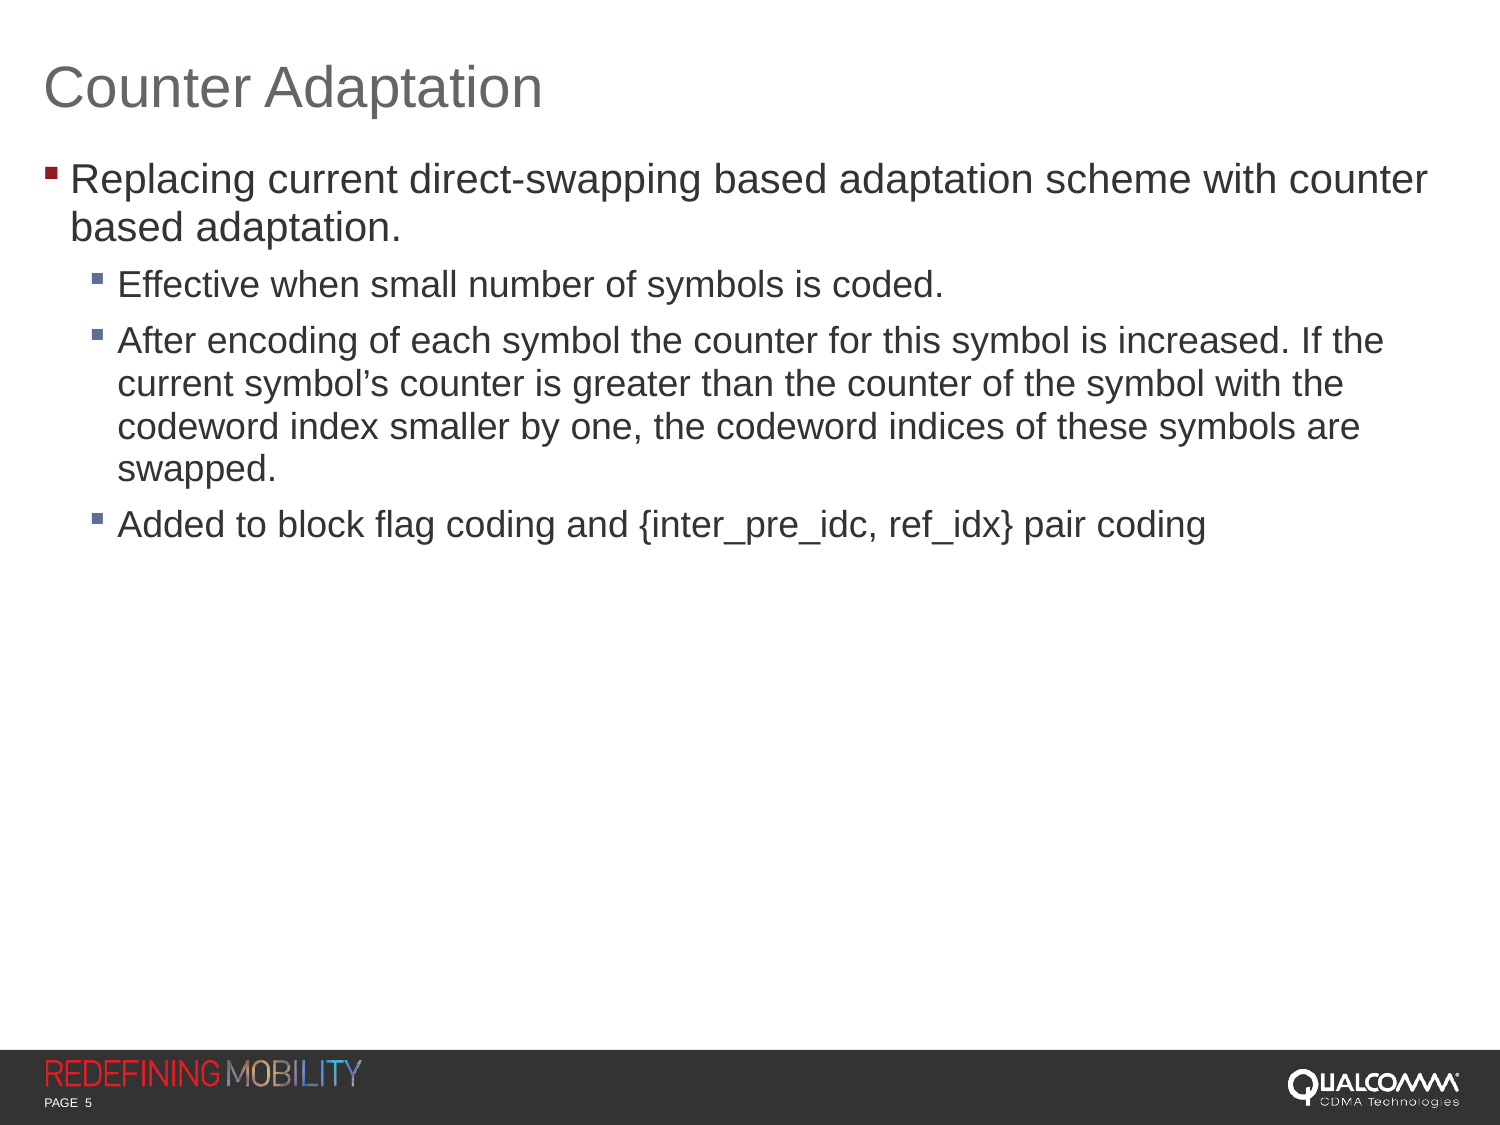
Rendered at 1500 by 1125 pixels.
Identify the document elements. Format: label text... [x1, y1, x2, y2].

title Counter Adaptation [28, 44, 1462, 138]
picture [1278, 1058, 1478, 1114]
list Replacing current direct-swapping based adaptation scheme with counter based adaptation. Effective when small number of symbols is coded. After encoding of each symbol the counter for this symbol is increased. If the current symbol’s counter is greater than the counter of the symbol with the codeword index smaller by one, the codeword indices of these symbols are swapped. Added to block flag coding and {inter_pre_idc, ref_idx} pair coding [26, 148, 1457, 1021]
picture [30, 1048, 372, 1099]
